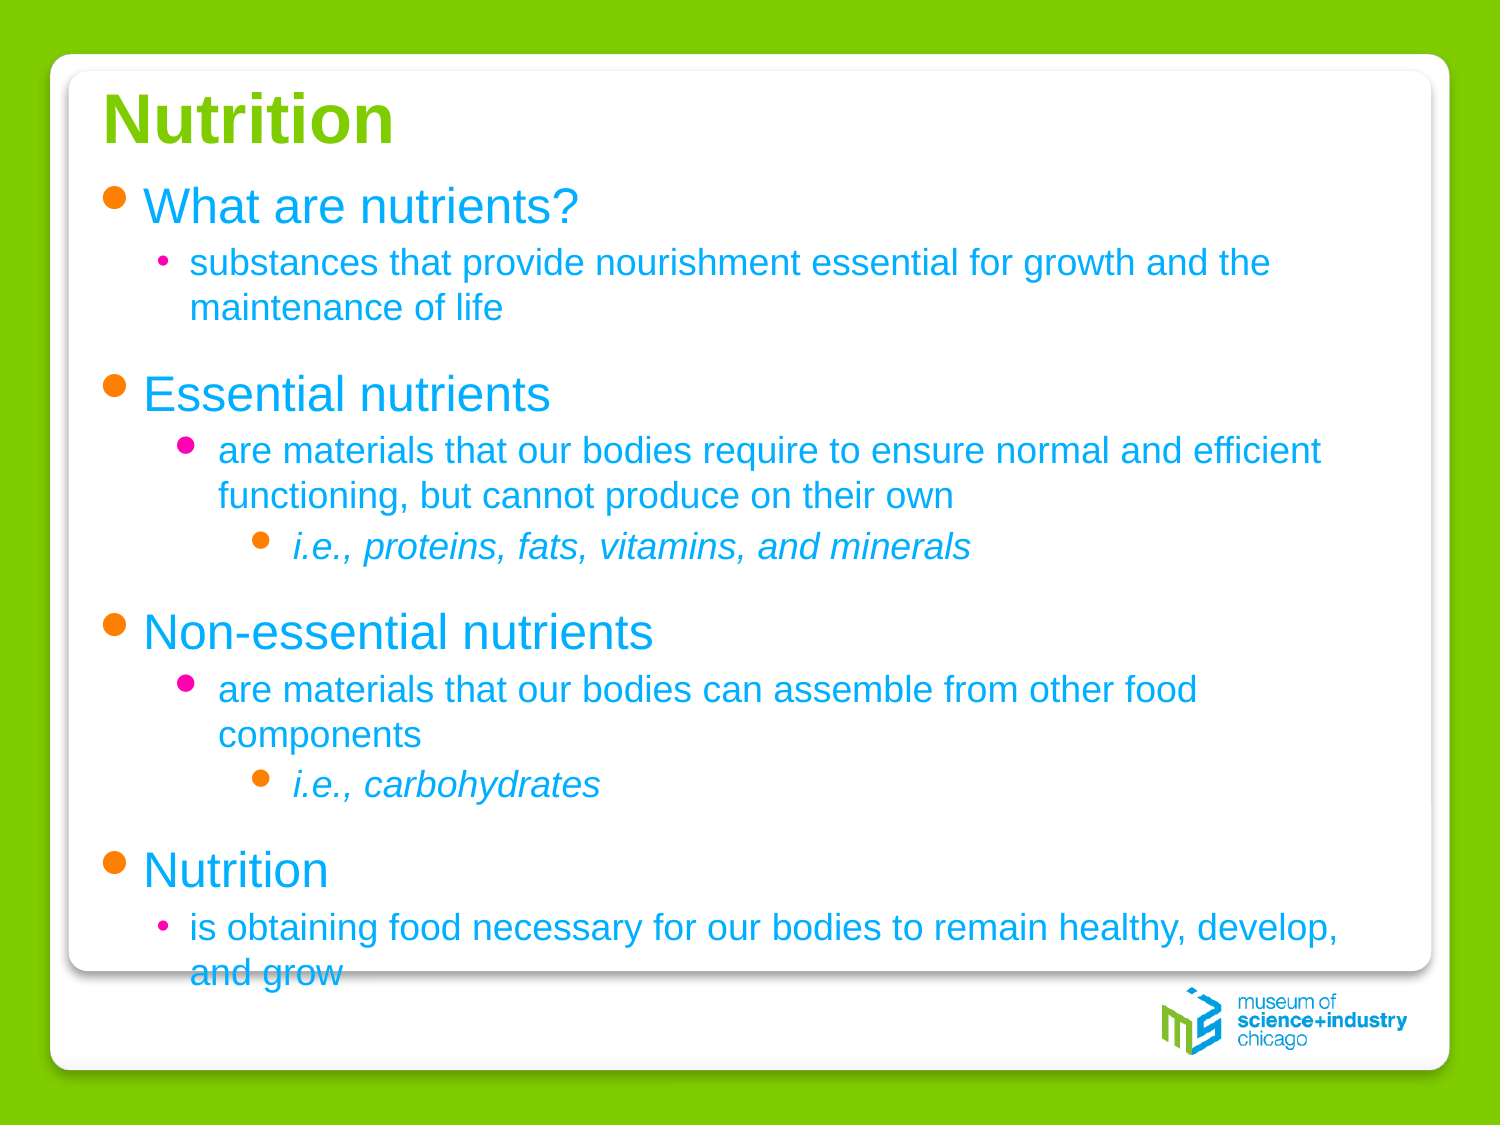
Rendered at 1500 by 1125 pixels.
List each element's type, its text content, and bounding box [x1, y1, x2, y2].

title Nutrition [87, 65, 1430, 165]
text_box What are nutrients? substances that provide nourishment essential for growth and the maintenance of life Essential nutrients are materials that our bodies require to ensure normal and efficient functioning, but cannot produce on their own i.e., proteins, fats, vitamins, and minerals Non-essential nutrients are materials that our bodies can assemble from other food components i.e., carbohydrates Nutrition is obtaining food necessary for our bodies to remain healthy, develop, and grow [84, 165, 1423, 1066]
